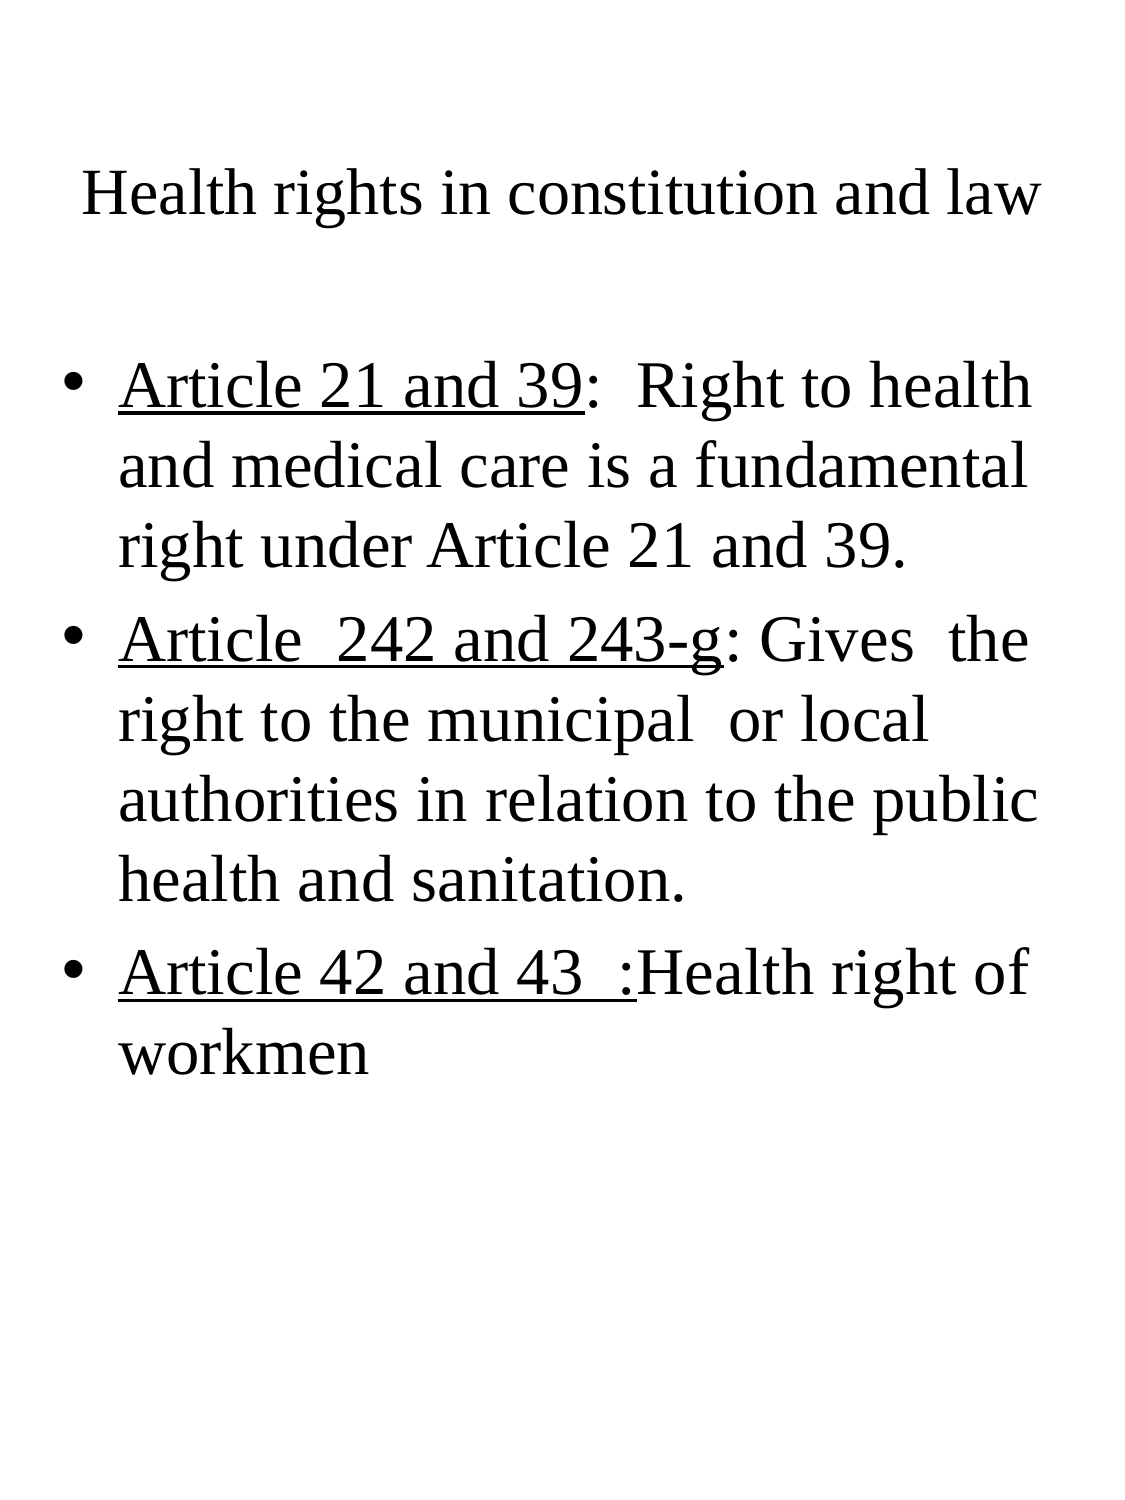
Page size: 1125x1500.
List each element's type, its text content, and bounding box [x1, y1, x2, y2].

title Health rights in constitution and law [56, 60, 1069, 317]
list Article 21 and 39: Right to health and medical care is a fundamental right under Article 21 and 39. Article 242 and 243-g: Gives the right to the municipal or local authorities in relation to the public health and sanitation. Article 42 and 43 :Health right of workmen [46, 333, 1060, 1400]
